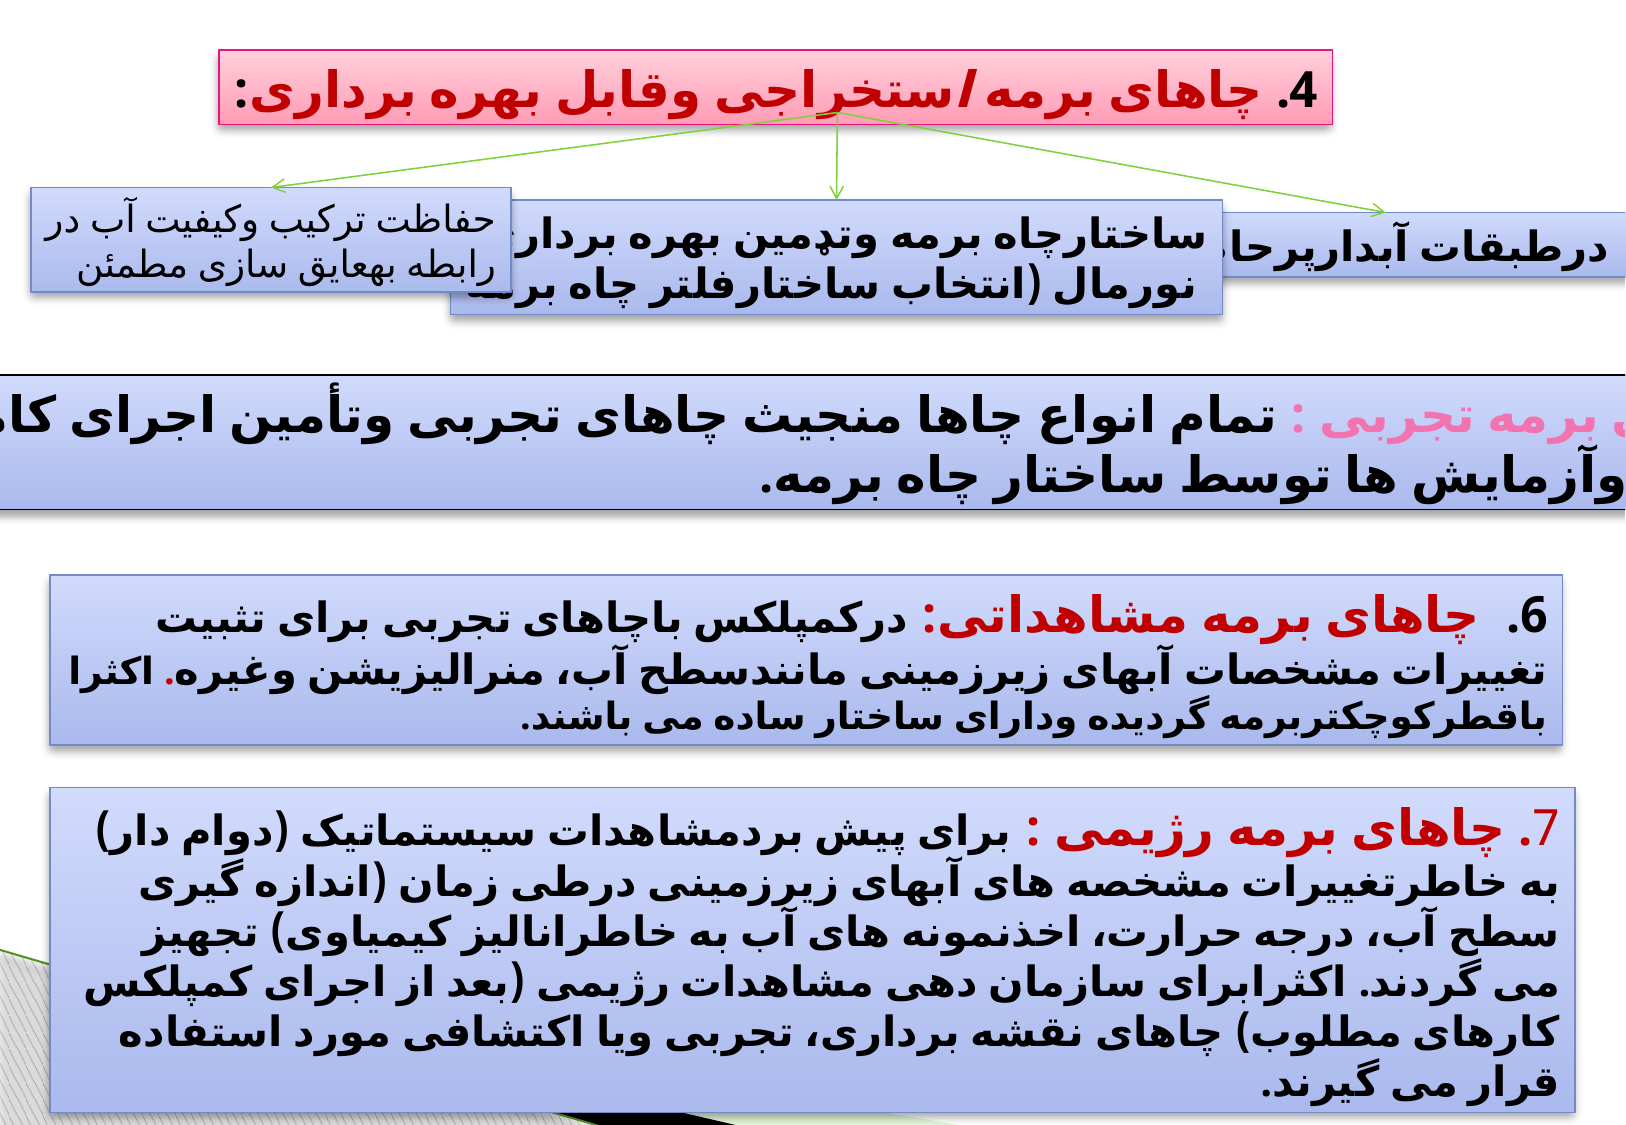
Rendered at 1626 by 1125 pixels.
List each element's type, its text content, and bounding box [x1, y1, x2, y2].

text_box 6. چاهای برمه مشاهداتی: درکمپلکس باچاهای تجربی برای تثبیت تغییرات مشخصات آبهای زیرزمینی مانندسطح آب، منرالیزیشن وغیره. اکثرا باقطرکوچکتربرمه گردیده ودارای ساختار ساده می باشند. [49, 574, 1563, 746]
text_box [270, 112, 838, 188]
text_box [837, 112, 1386, 213]
text_box حفاظت ترکیب وکیفیت آب در رابطه بهعایق سازی مطمئن [30, 187, 512, 293]
text_box 5. چاهای برمه تجربی : تمام انواع چاها منجیث چاهای تجربی وتأمین اجرای کامل نمونه گیری ها وآزمایش ها توسط ساختار چاه برمه. [0, 374, 1625, 510]
text_box درطبقات آبدارپرحاصل [1229, 212, 1625, 278]
text_box 4. چاهای برمه استخراجی وقابل بهره برداری: [218, 49, 1333, 125]
text_box ساختارچاه برمه وتډمین بهره برداری نورمال (انتخاب ساختارفلتر چاه برمه [450, 199, 1223, 315]
text_box 7. چاهای برمه رژیمی : برای پیش بردمشاهدات سیستماتیک (دوام دار) به خاطرتغییرات مشخصه های آبهای زیرزمینی درطی زمان (اندازه گیری سطح آب، درجه حرارت، اخذنمونه های آب به خاطرانالیز کیمیاوی) تجهیز می گردند. اکثرابرای سازمان دهی مشاهدات رژیمی (بعد از اجرای کمپلکس کارهای مطلوب) چاهای نقشه برداری، تجربی ویا اکتشافی مورد استفاده قرار می گیرند. [49, 787, 1576, 1113]
